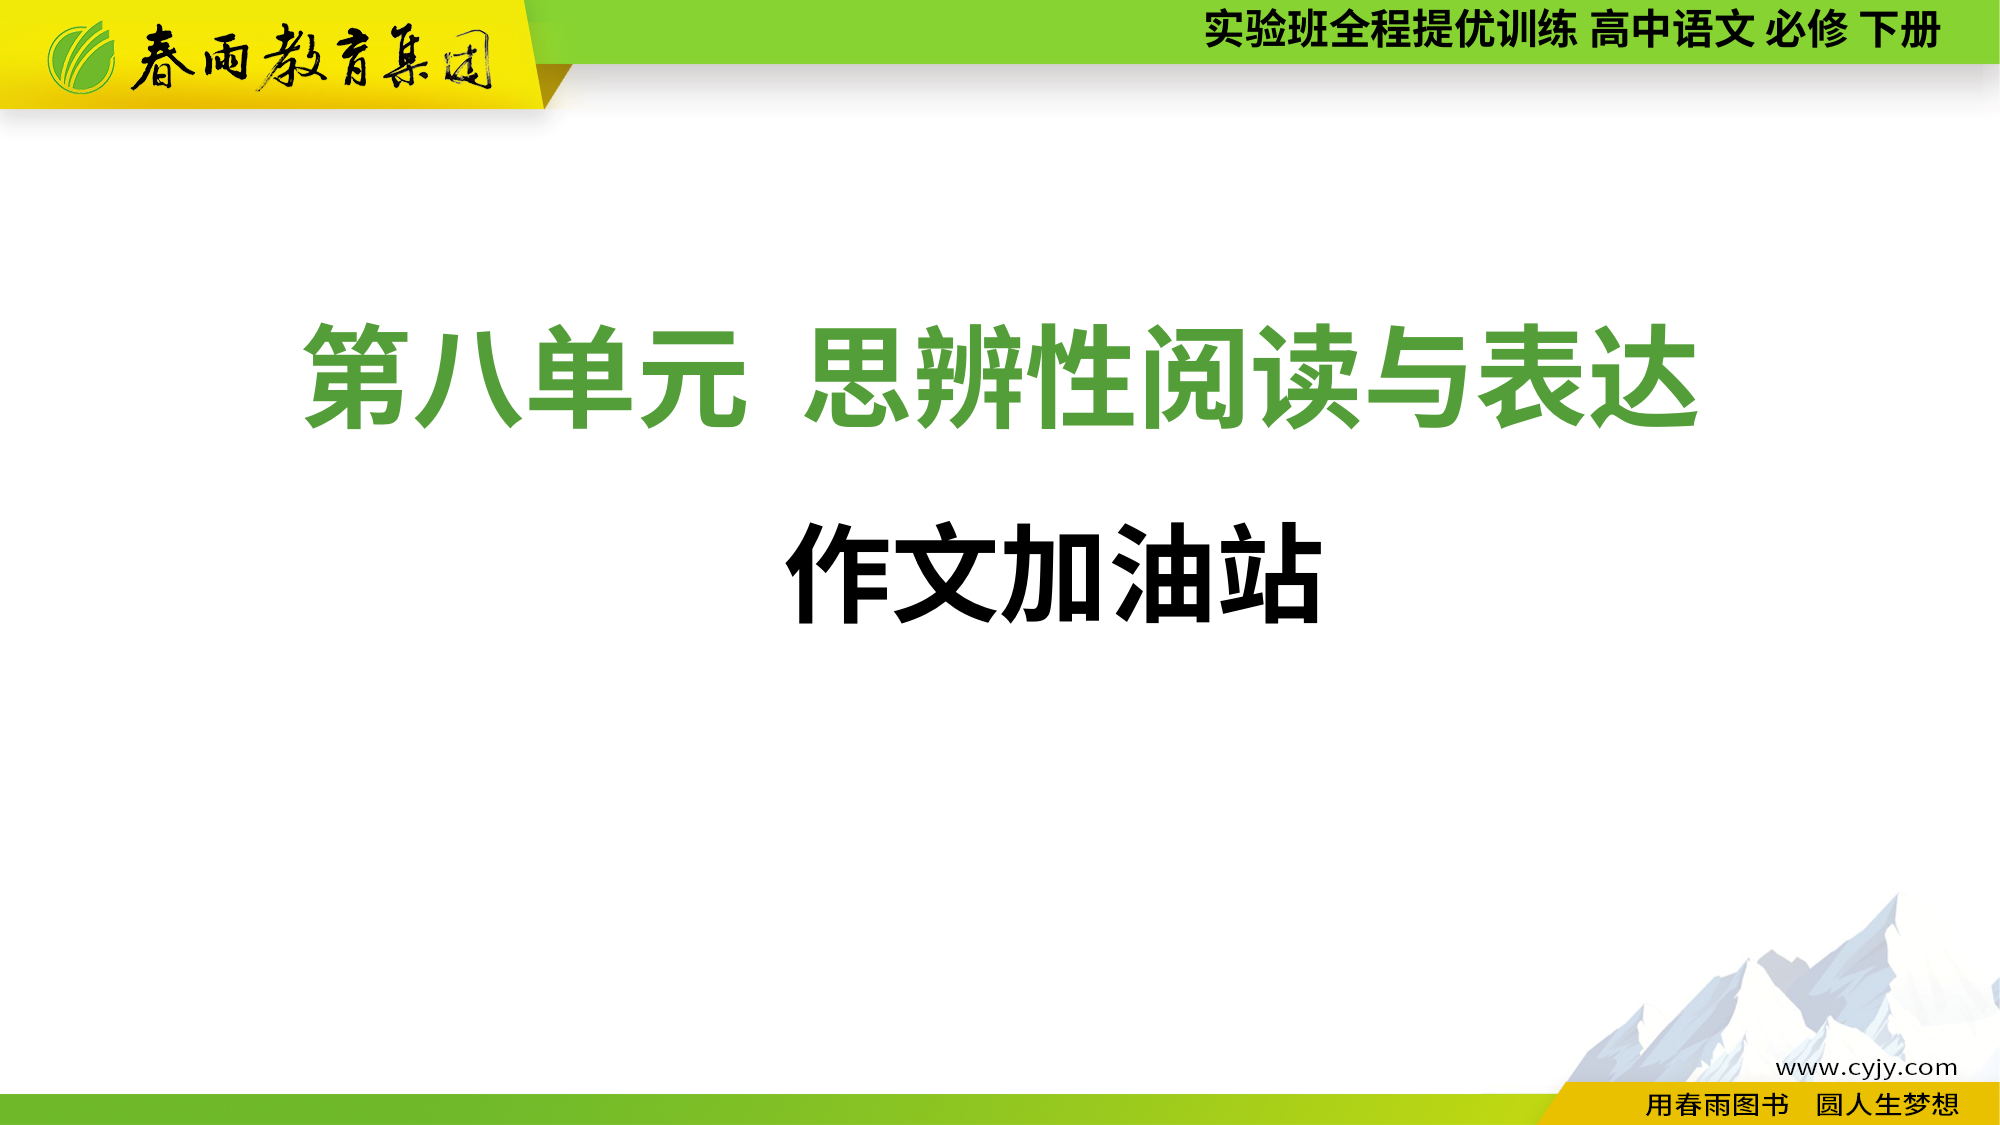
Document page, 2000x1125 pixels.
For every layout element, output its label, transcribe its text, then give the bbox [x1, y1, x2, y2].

text_box 第八单元 思辨性阅读与表达 作文加油站 [54, 231, 1946, 644]
picture [0, 0, 2000, 1125]
